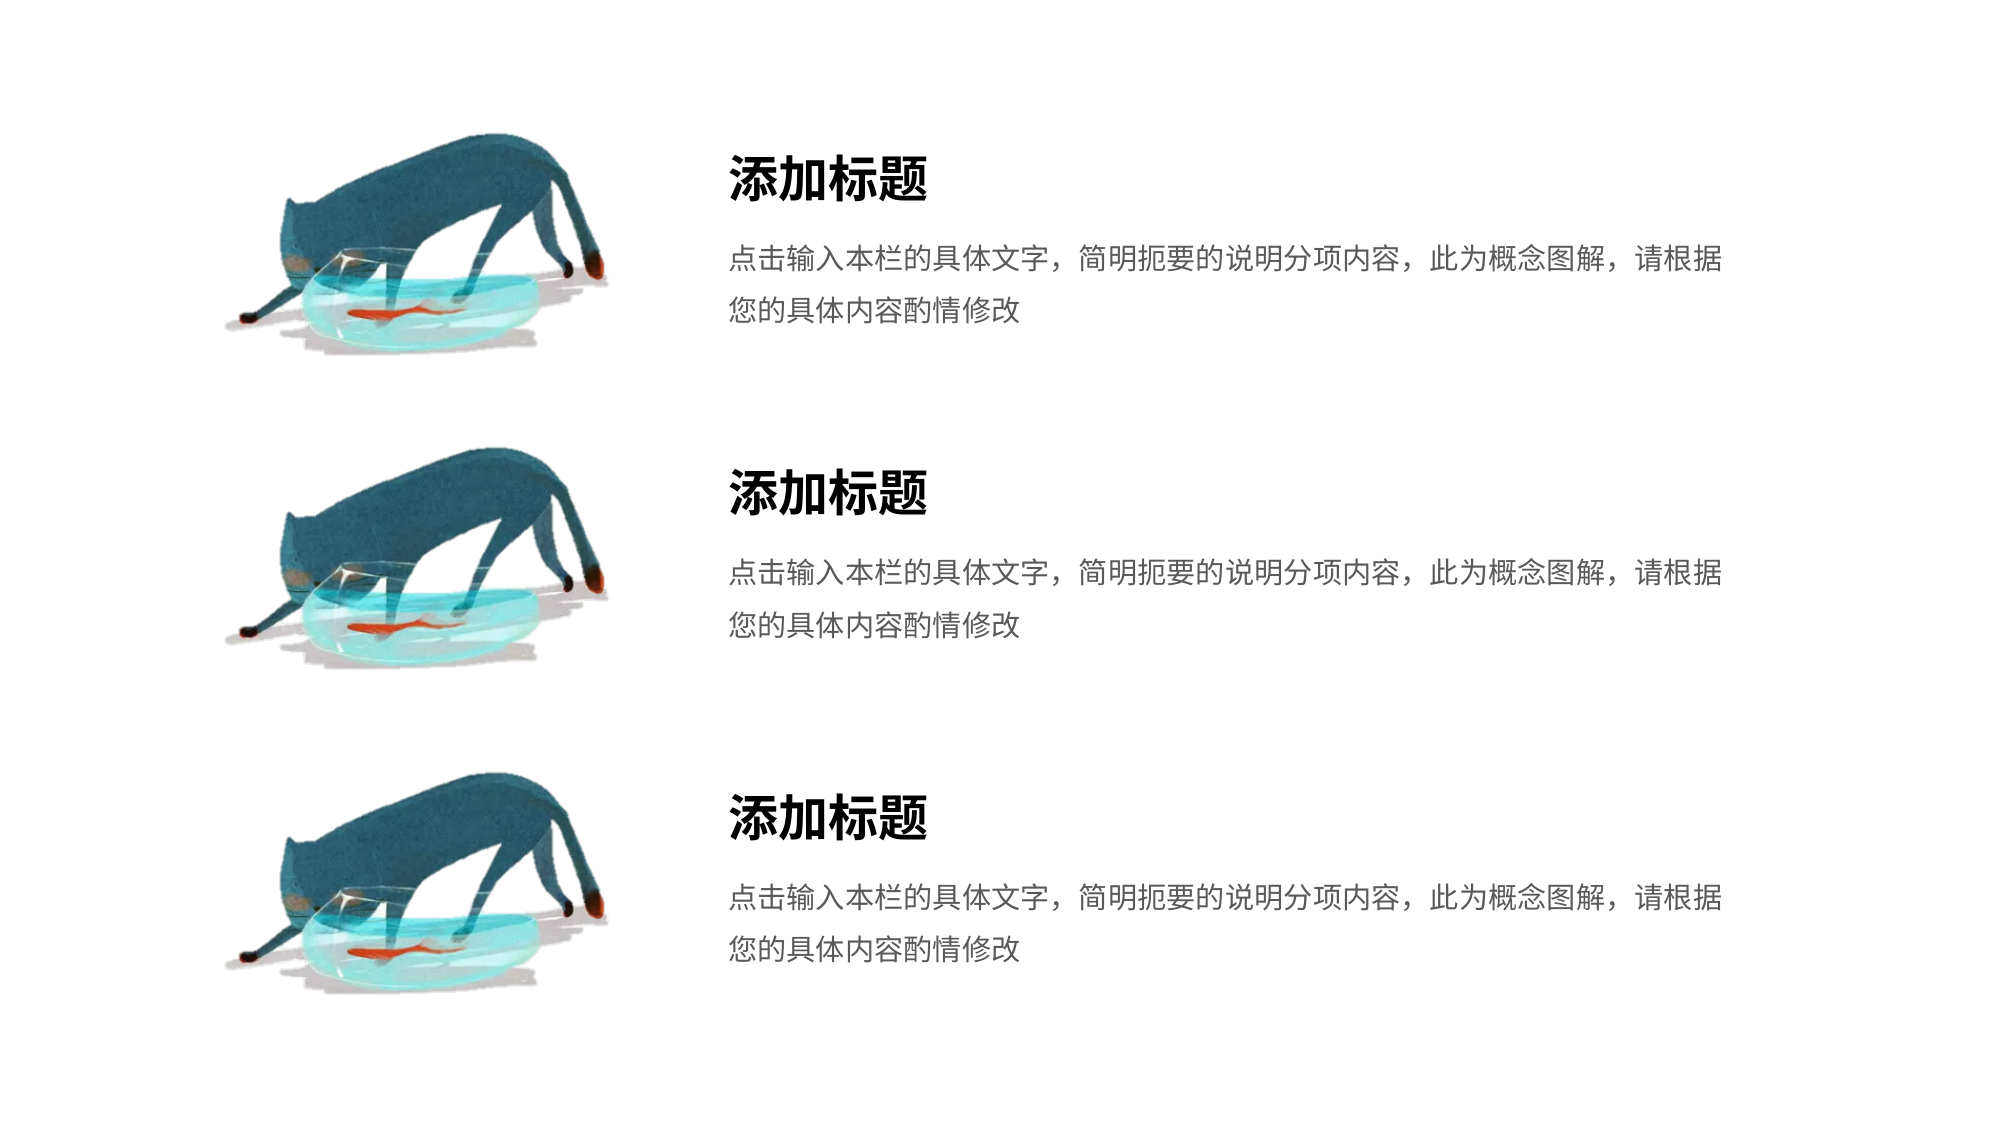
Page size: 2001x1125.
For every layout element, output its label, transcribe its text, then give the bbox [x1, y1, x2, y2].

text_box 点击输入本栏的具体文字，简明扼要的说明分项内容，此为概念图解，请根据您的具体内容酌情修改 [713, 854, 1757, 1009]
text_box 点击输入本栏的具体文字，简明扼要的说明分项内容，此为概念图解，请根据您的具体内容酌情修改 [713, 215, 1757, 370]
text_box 点击输入本栏的具体文字，简明扼要的说明分项内容，此为概念图解，请根据您的具体内容酌情修改 [713, 529, 1757, 685]
text_box 添加标题 [713, 778, 1294, 854]
text_box 添加标题 [713, 139, 1294, 215]
picture [192, 57, 626, 1057]
text_box 添加标题 [713, 454, 1294, 529]
